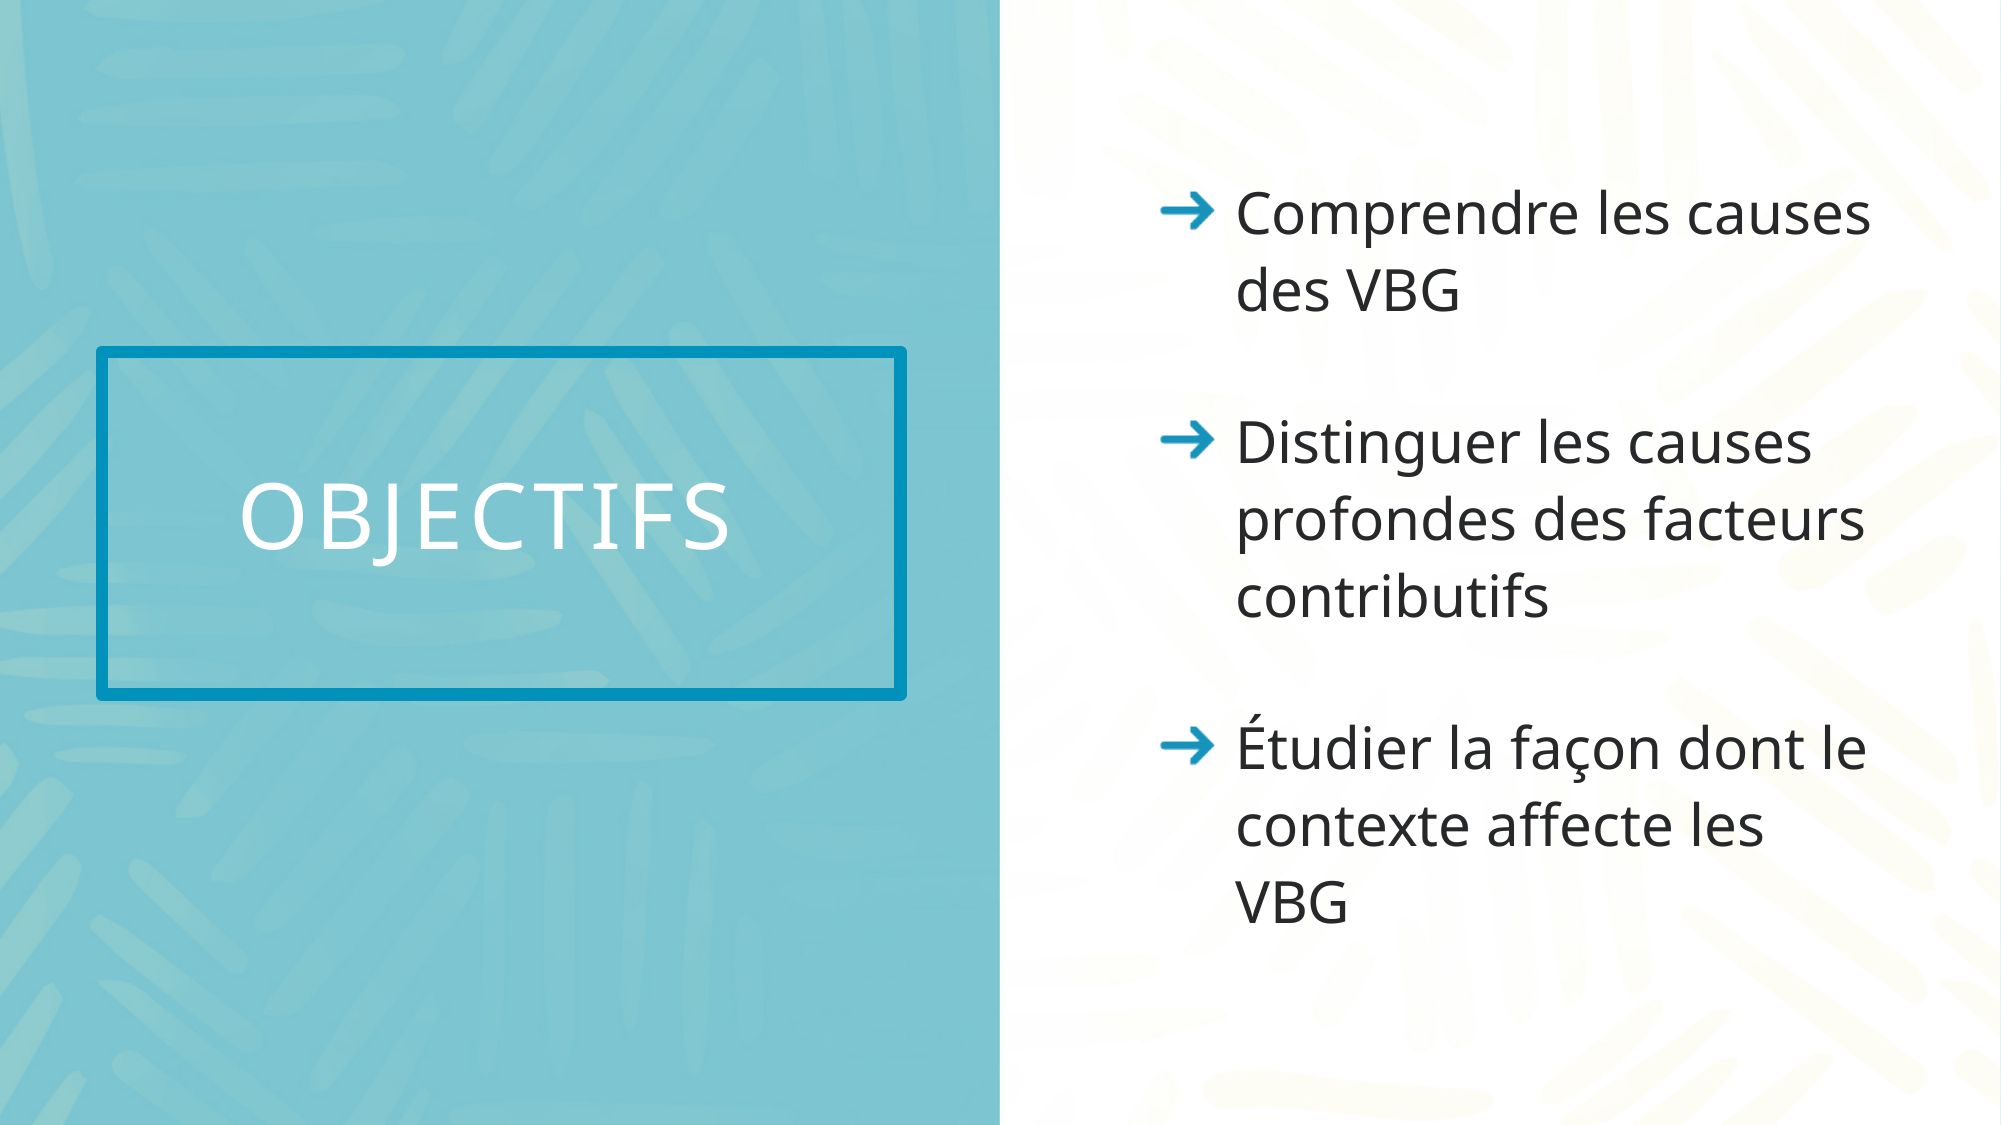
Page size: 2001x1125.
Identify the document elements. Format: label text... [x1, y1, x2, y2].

picture [0, 0, 2001, 1125]
title Objectifs [108, 396, 892, 651]
list Comprendre les causes des VBG Distinguer les causes profondes des facteurs contributifs Étudier la façon dont le contexte affecte les VBG [1152, 140, 1888, 971]
